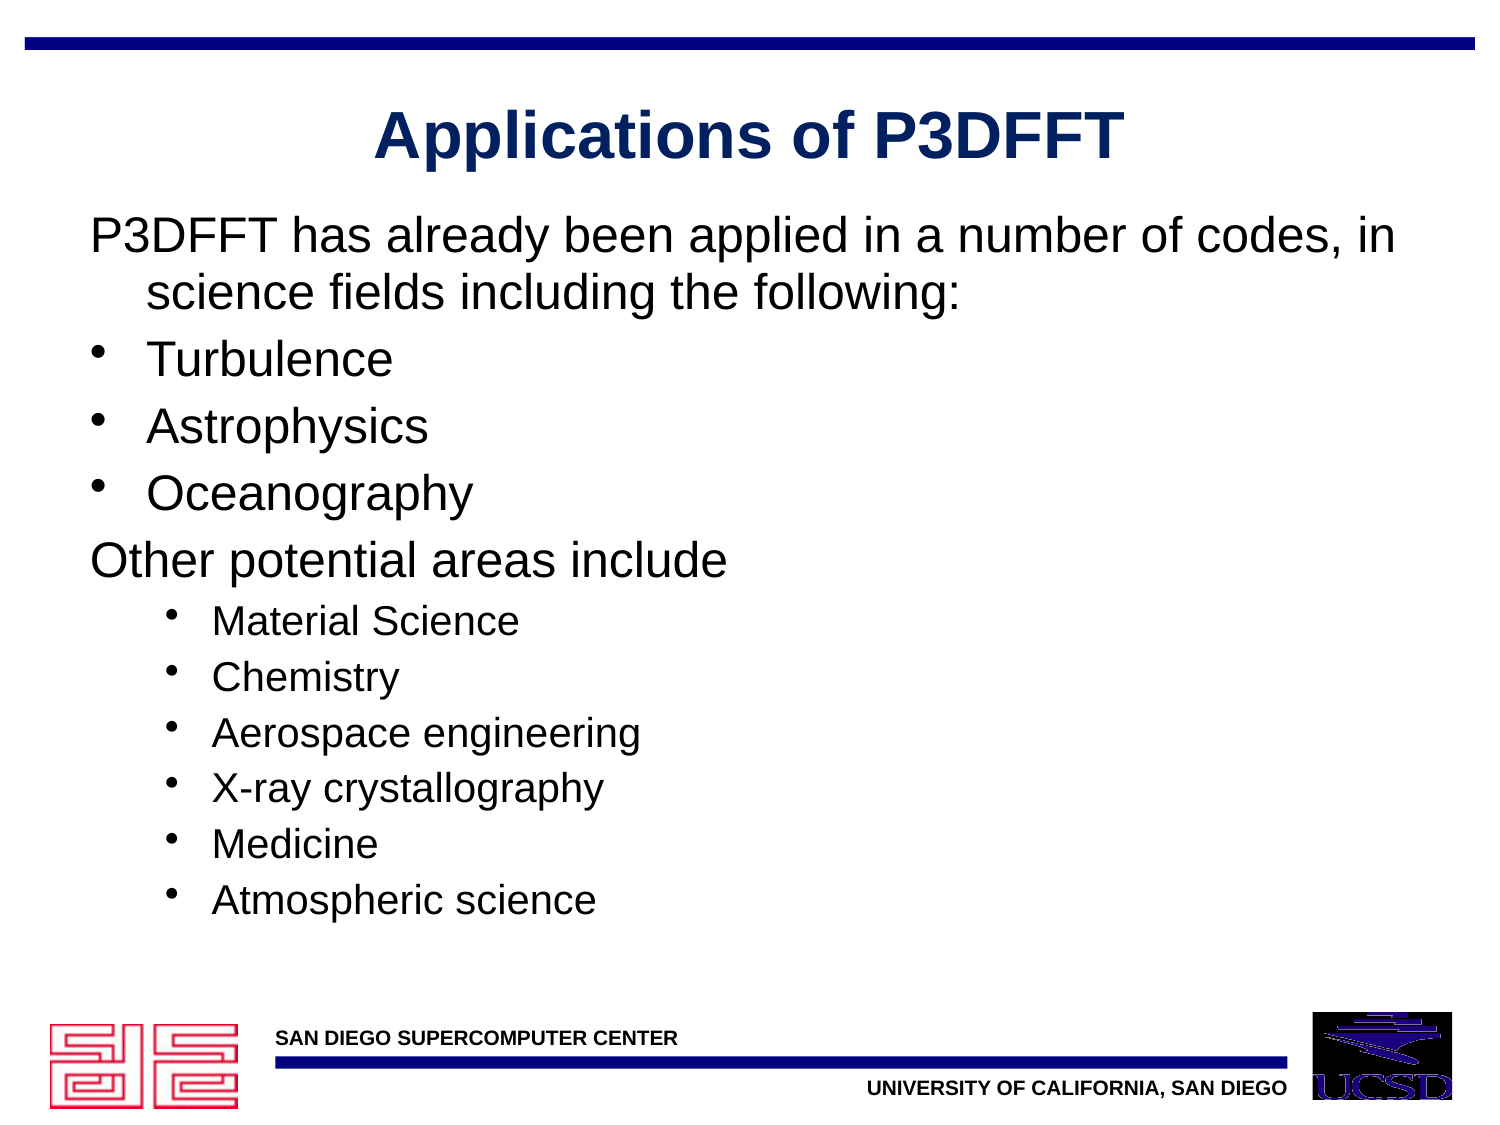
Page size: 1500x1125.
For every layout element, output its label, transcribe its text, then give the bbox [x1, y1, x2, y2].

list P3DFFT has already been applied in a number of codes, in science fields including the following: Turbulence Astrophysics Oceanography Other potential areas include Material Science Chemistry Aerospace engineering X-ray crystallography Medicine Atmospheric science [74, 199, 1463, 1051]
picture [50, 1024, 238, 1109]
title Applications of P3DFFT [24, 49, 1476, 222]
